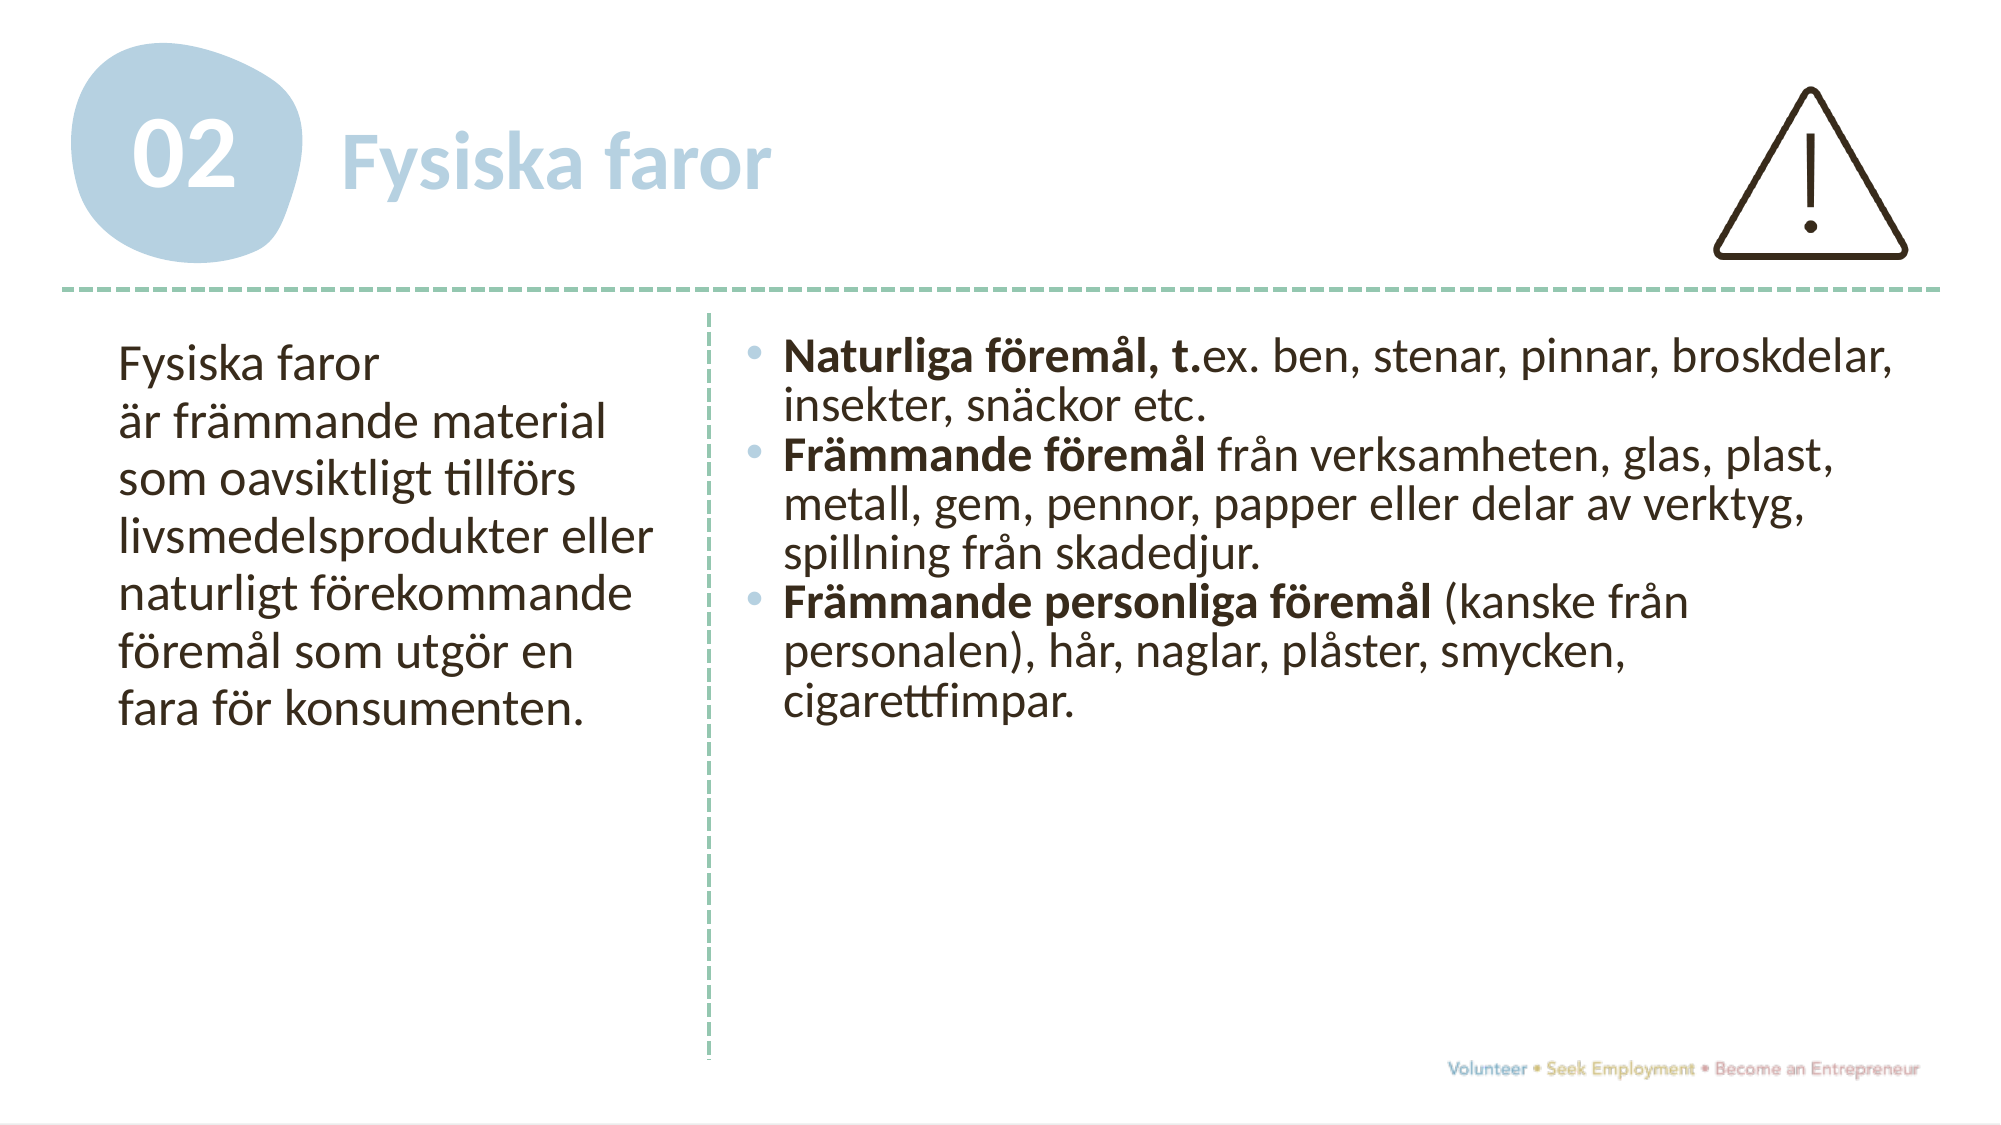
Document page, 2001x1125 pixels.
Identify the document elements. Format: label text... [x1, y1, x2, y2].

text_box 02 [58, 90, 313, 231]
text_box Naturliga föremål, t.ex. ben, stenar, pinnar, broskdelar, insekter, snäckor etc. Främmande föremål från verksamheten, glas, plast, metall, gem, pennor, papper eller delar av verktyg, spillning från skadedjur. Främmande personliga föremål (kanske från personalen), hår, naglar, plåster, smycken, cigarettfimpar. [731, 326, 1918, 922]
picture [1702, 65, 1918, 281]
text_box [82, 42, 285, 90]
text_box Fysiska faror är främmande material som oavsiktligt tillförs livsmedelsprodukter eller naturligt förekommande föremål som utgör en fara för konsumenten. [104, 326, 679, 655]
text_box Fysiska faror [327, 115, 1112, 238]
text_box [105, 231, 278, 264]
picture [1418, 1046, 1971, 1103]
